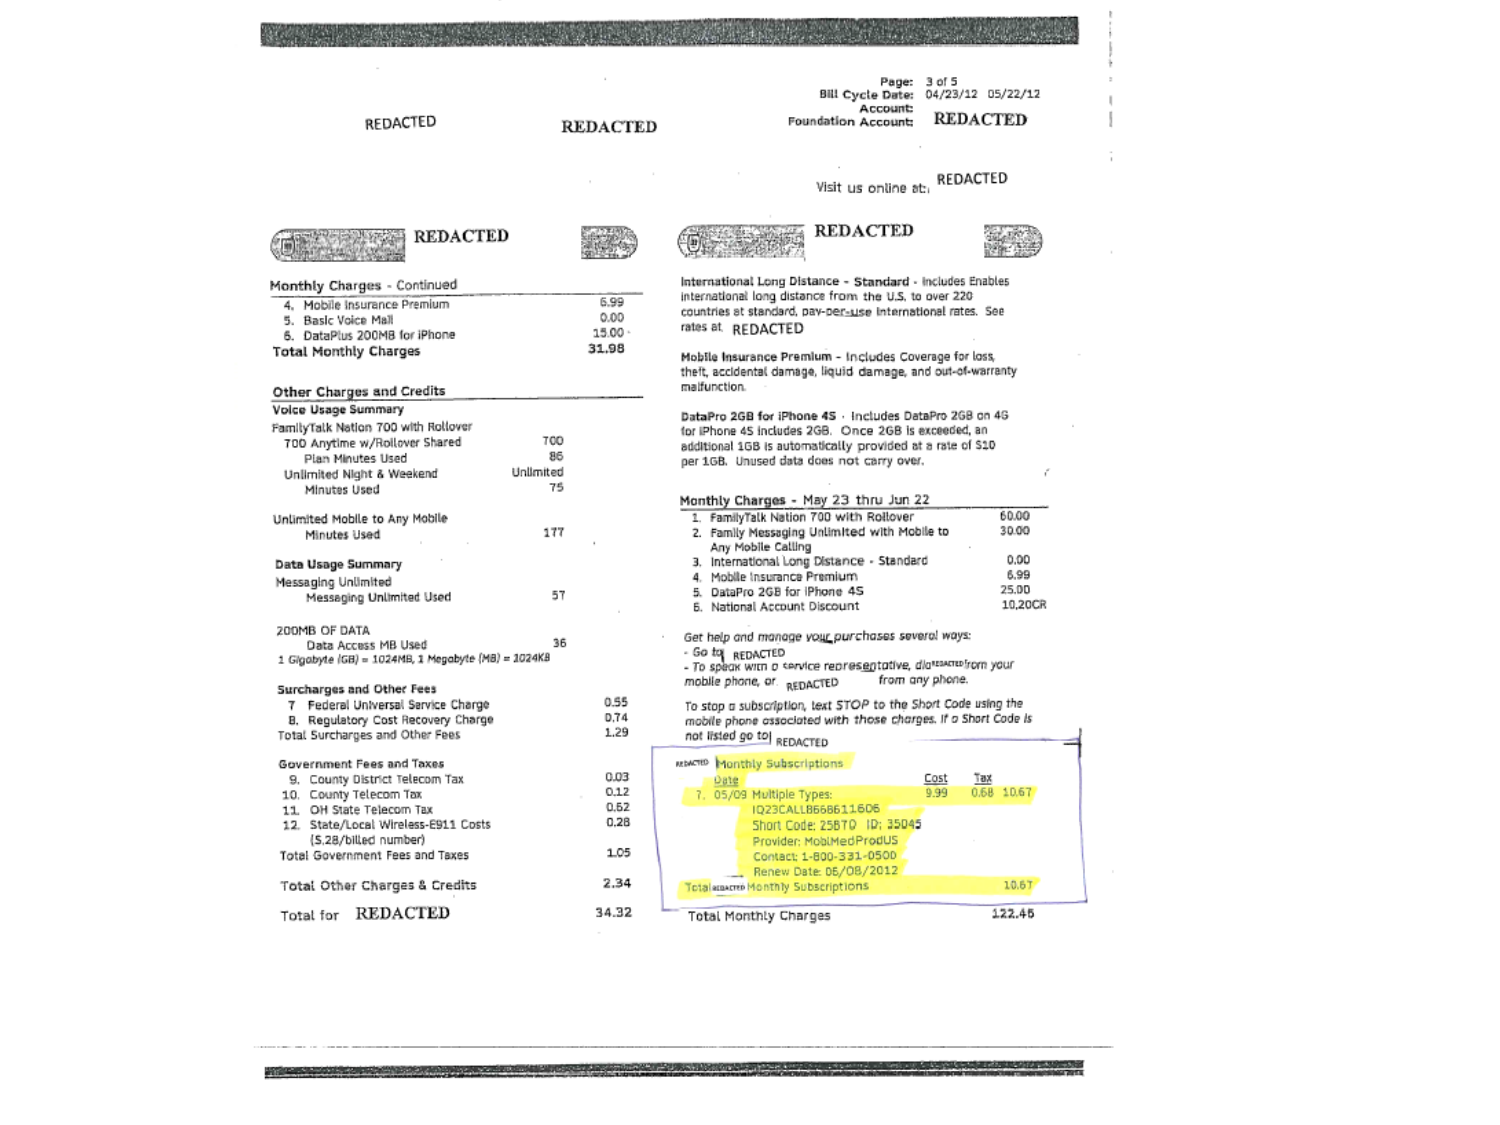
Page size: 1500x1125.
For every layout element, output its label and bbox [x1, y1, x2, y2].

picture [231, 0, 1144, 1125]
